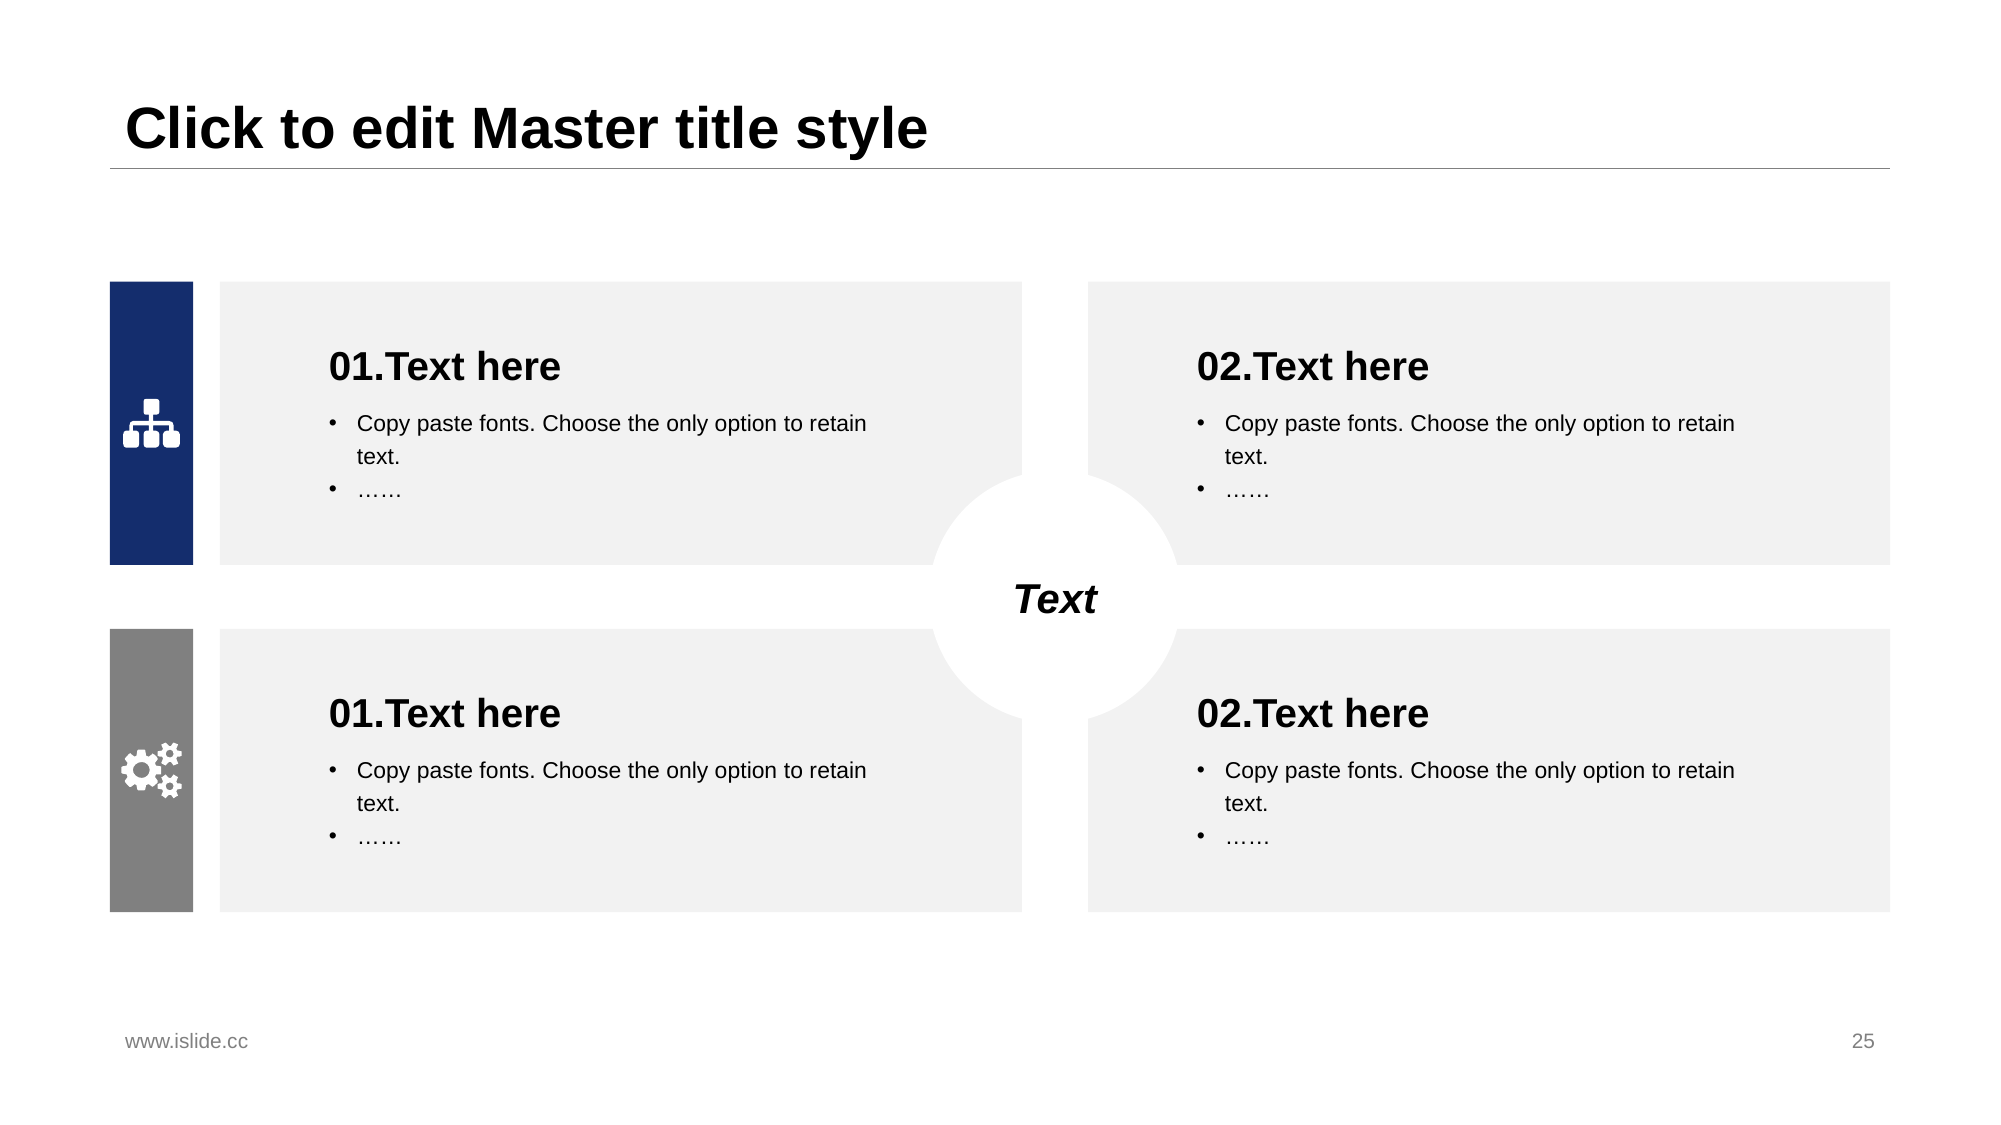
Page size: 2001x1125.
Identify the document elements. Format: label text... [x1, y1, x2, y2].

footer www.islide.cc [109, 1023, 790, 1058]
slide_number 25 [1412, 1023, 1890, 1058]
title Click to edit Master title style [109, 0, 1890, 169]
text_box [109, 281, 1891, 913]
